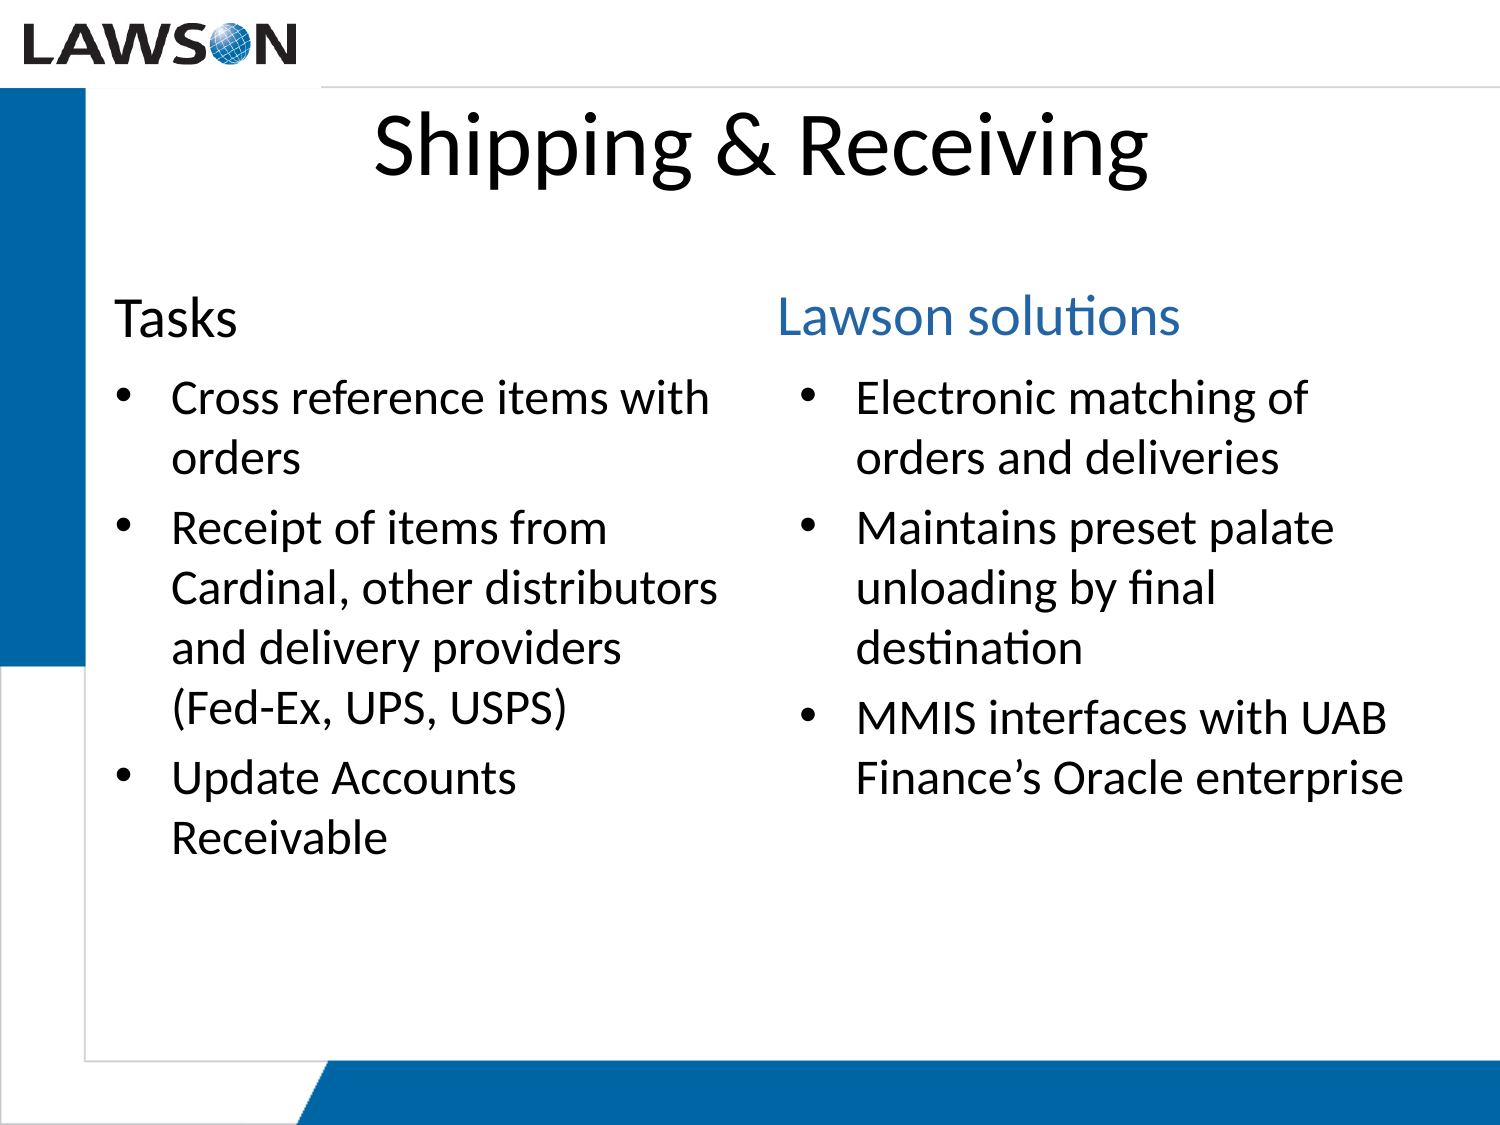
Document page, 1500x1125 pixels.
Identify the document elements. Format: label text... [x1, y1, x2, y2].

list Cross reference items with orders Receipt of items from Cardinal, other distributors and delivery providers (Fed-Ex, UPS, USPS) Update Accounts Receivable [99, 356, 738, 1005]
list Lawson solutions [762, 249, 1426, 355]
list Tasks [99, 251, 738, 356]
title Shipping & Receiving [99, 45, 1425, 233]
list Electronic matching of orders and deliveries Maintains preset palate unloading by final destination MMIS interfaces with UAB Finance’s Oracle enterprise [784, 356, 1425, 1005]
picture [0, 0, 1500, 1125]
